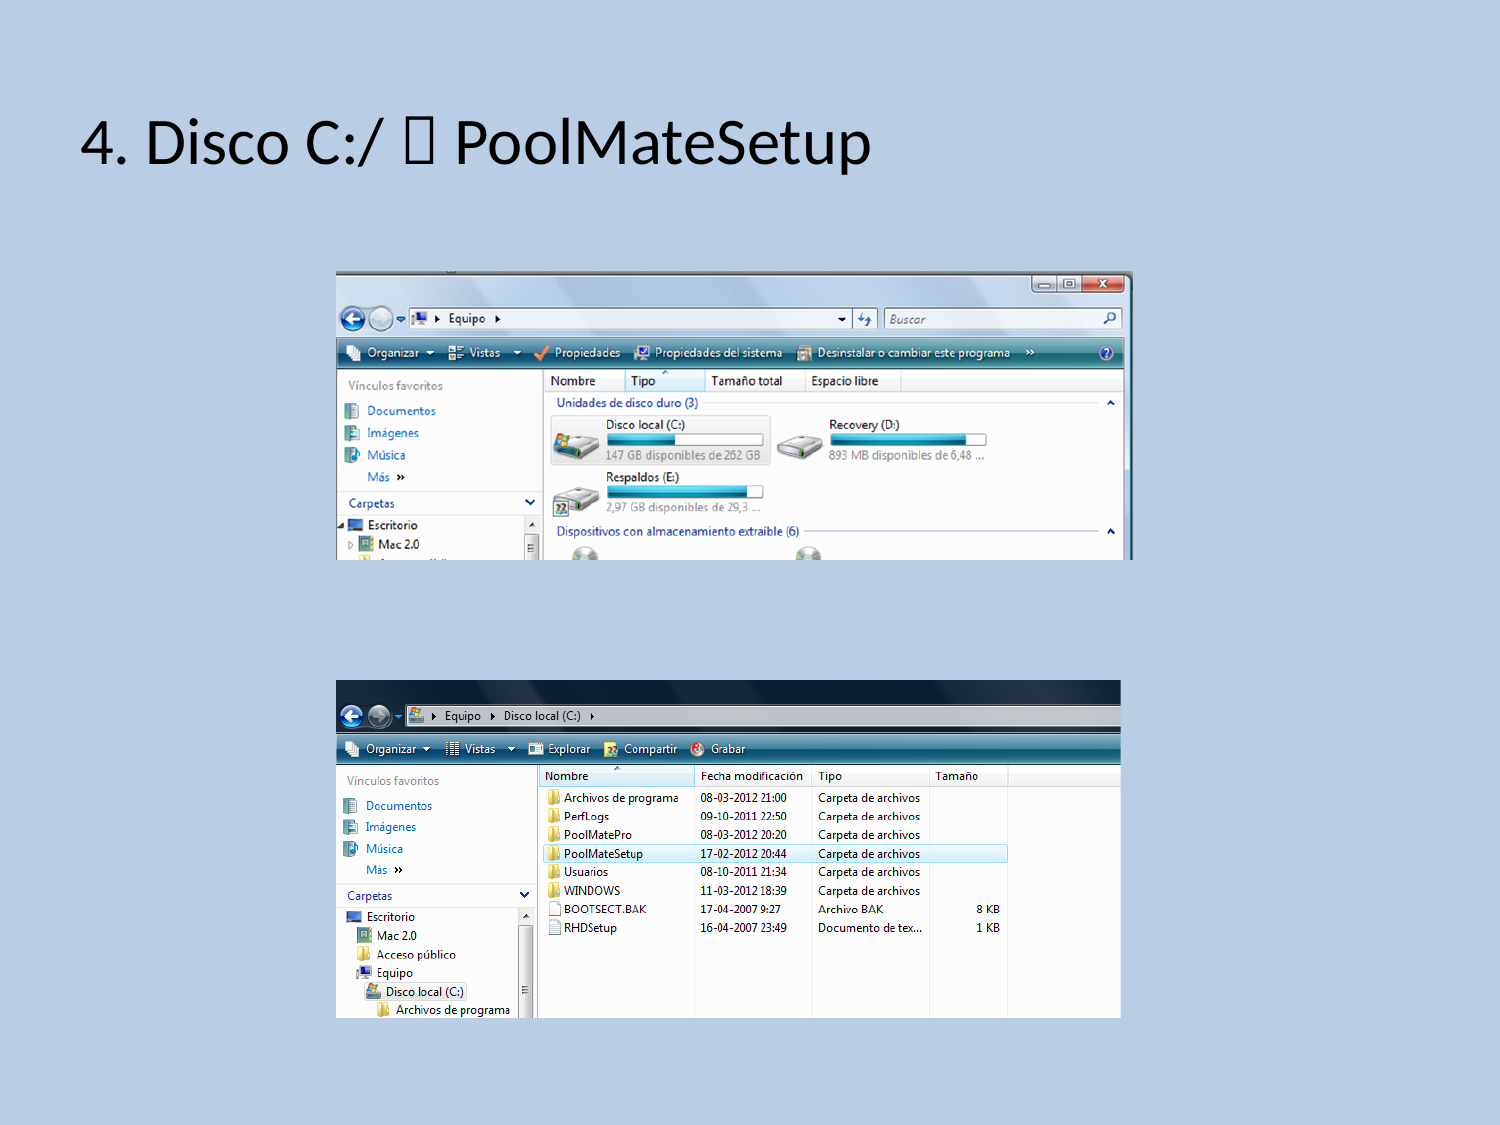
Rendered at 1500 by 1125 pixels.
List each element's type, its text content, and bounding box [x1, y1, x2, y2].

picture [336, 271, 1134, 561]
list 4. Disco C:/  PoolMateSetup [64, 90, 1415, 833]
picture [335, 679, 1121, 1018]
